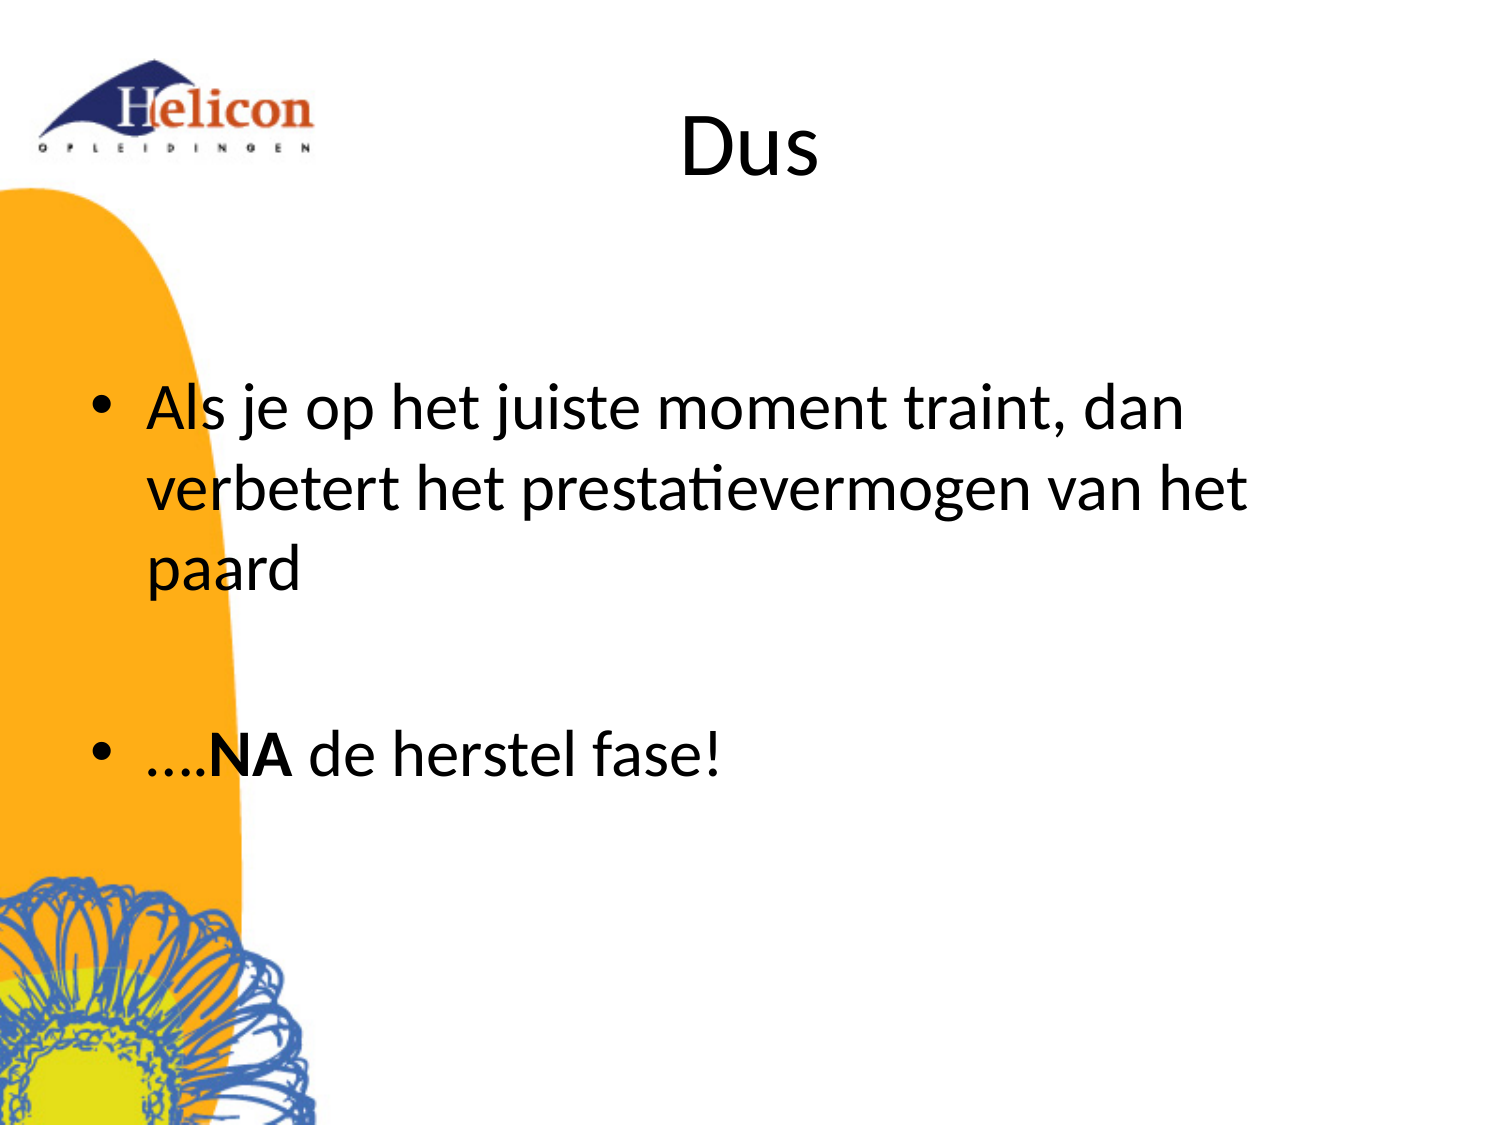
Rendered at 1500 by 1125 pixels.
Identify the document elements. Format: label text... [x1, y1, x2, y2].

picture [0, 0, 1500, 1125]
list Als je op het juiste moment traint, dan verbetert het prestatievermogen van het paard ….NA de herstel fase! [75, 262, 1425, 1005]
title Dus [75, 45, 1425, 233]
